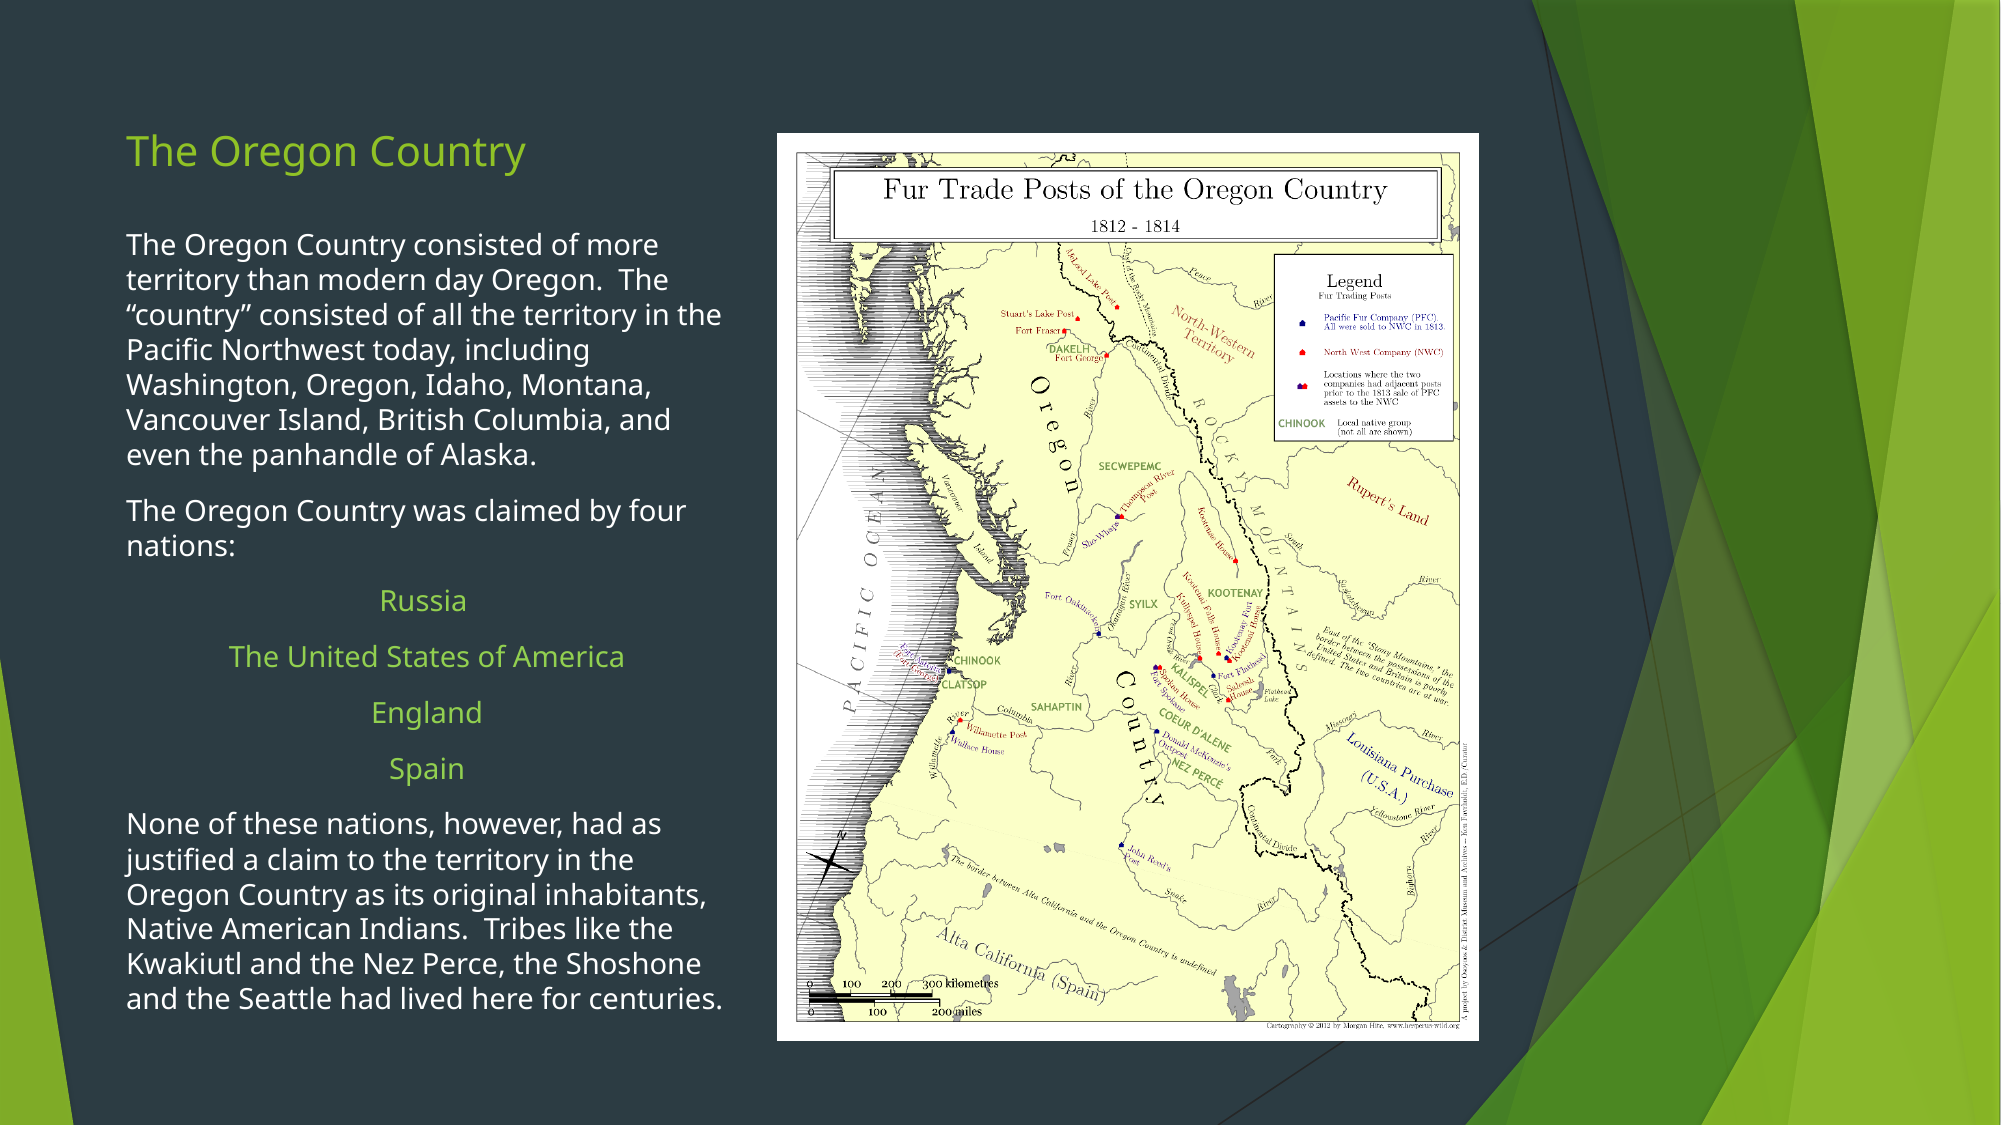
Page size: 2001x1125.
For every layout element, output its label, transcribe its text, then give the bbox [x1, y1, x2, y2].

title The Oregon Country [111, 84, 744, 183]
list The Oregon Country consisted of more territory than modern day Oregon. The “country” consisted of all the territory in the Pacific Northwest today, including Washington, Oregon, Idaho, Montana, Vancouver Island, British Columbia, and even the panhandle of Alaska. The Oregon Country was claimed by four nations: Russia The United States of America England Spain None of these nations, however, had as justified a claim to the territory in the Oregon Country as its original inhabitants, Native American Indians. Tribes like the Kwakiutl and the Nez Perce, the Shoshone and the Seattle had lived here for centuries. [111, 218, 744, 1053]
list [777, 132, 1480, 1041]
